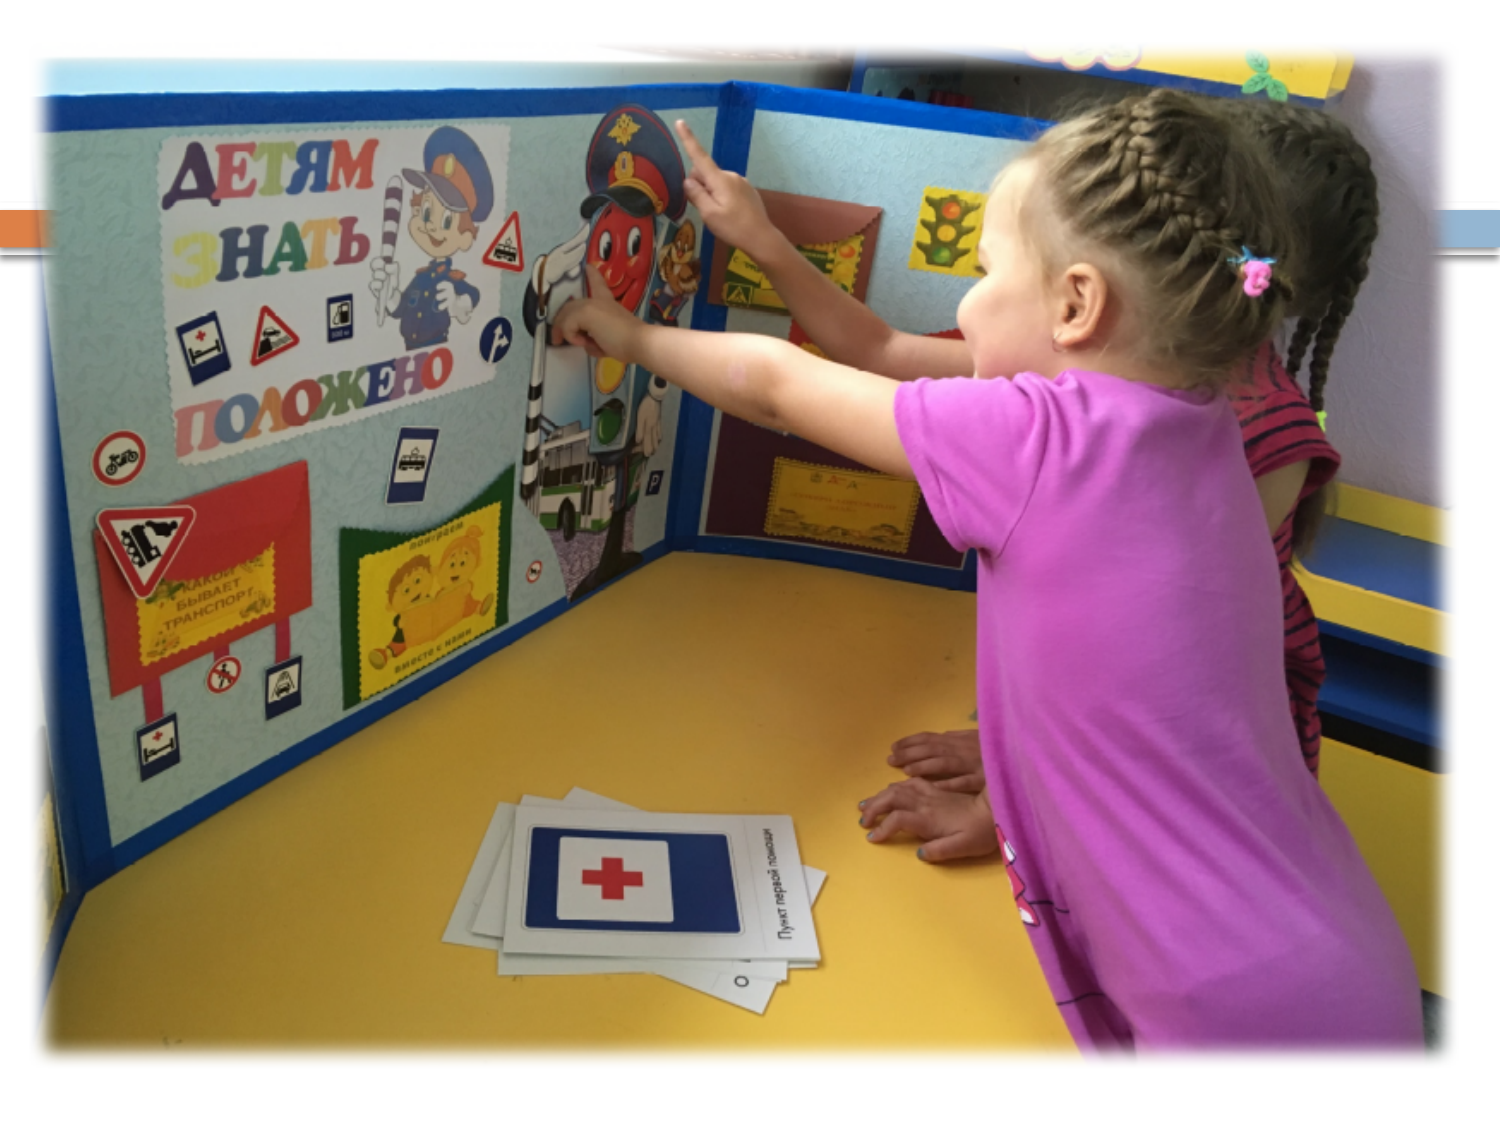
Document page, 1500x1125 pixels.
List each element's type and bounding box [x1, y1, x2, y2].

picture [29, 42, 1460, 1071]
